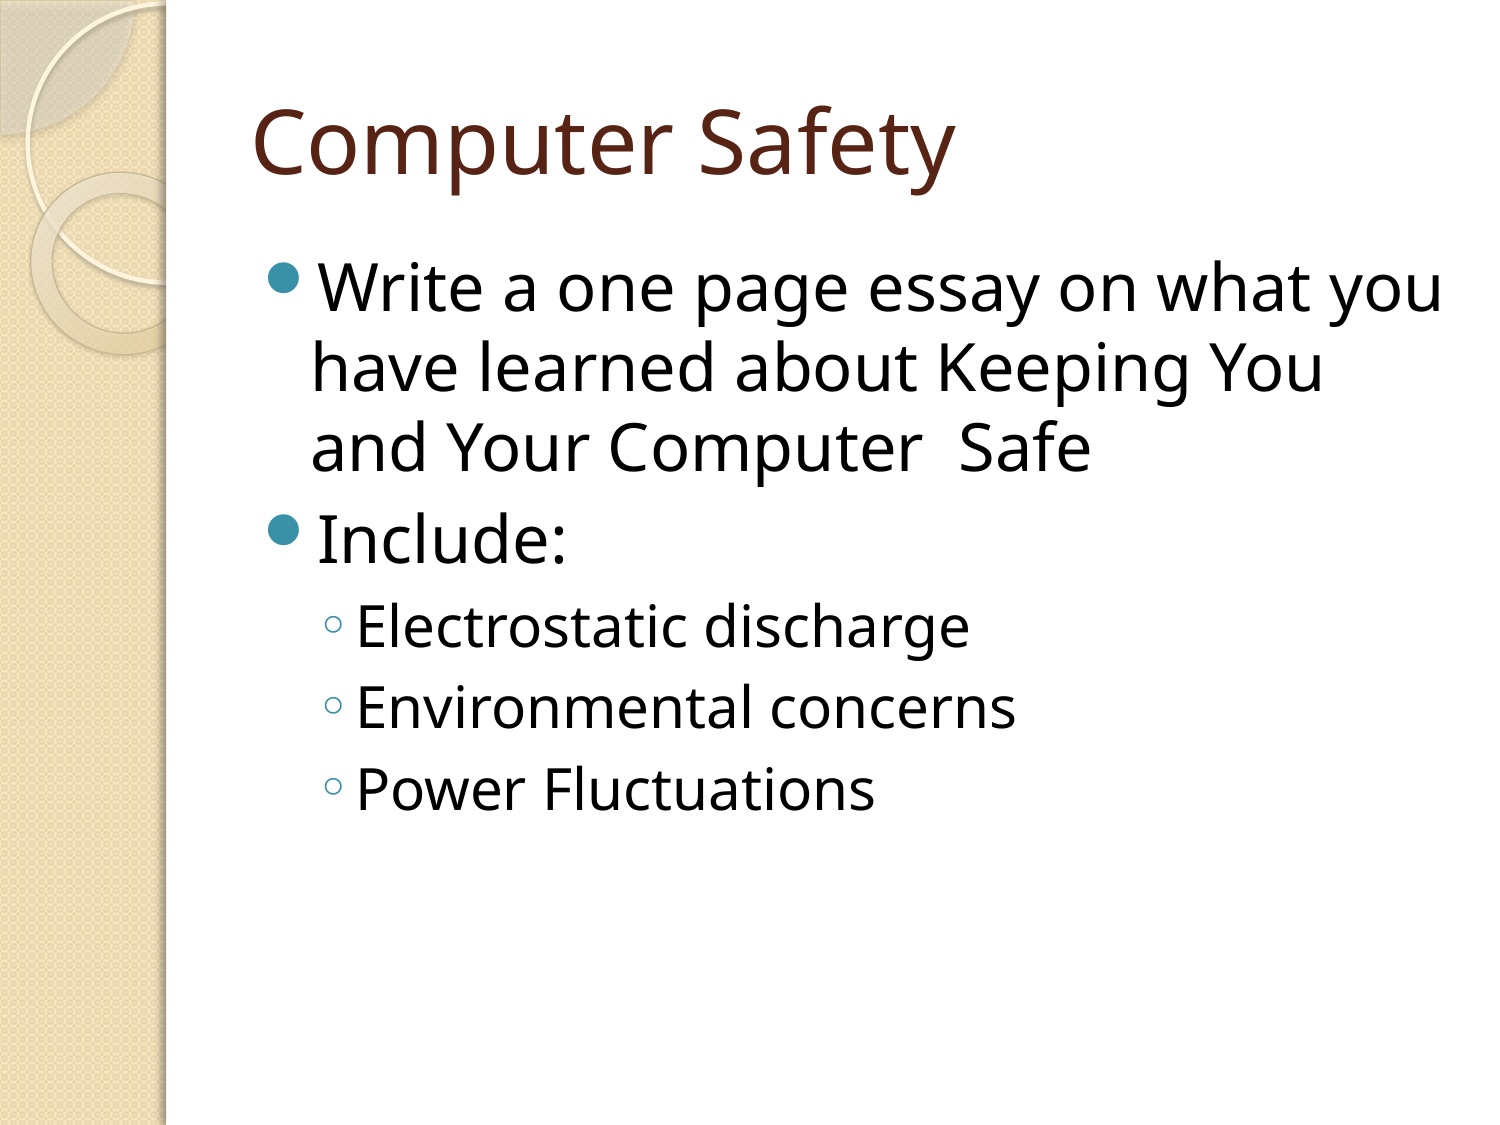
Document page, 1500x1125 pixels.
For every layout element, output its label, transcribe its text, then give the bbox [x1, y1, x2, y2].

list Write a one page essay on what you have learned about Keeping You and Your Computer Safe Include: Electrostatic discharge Environmental concerns Power Fluctuations [235, 237, 1466, 1025]
title Computer Safety [235, 45, 1466, 233]
